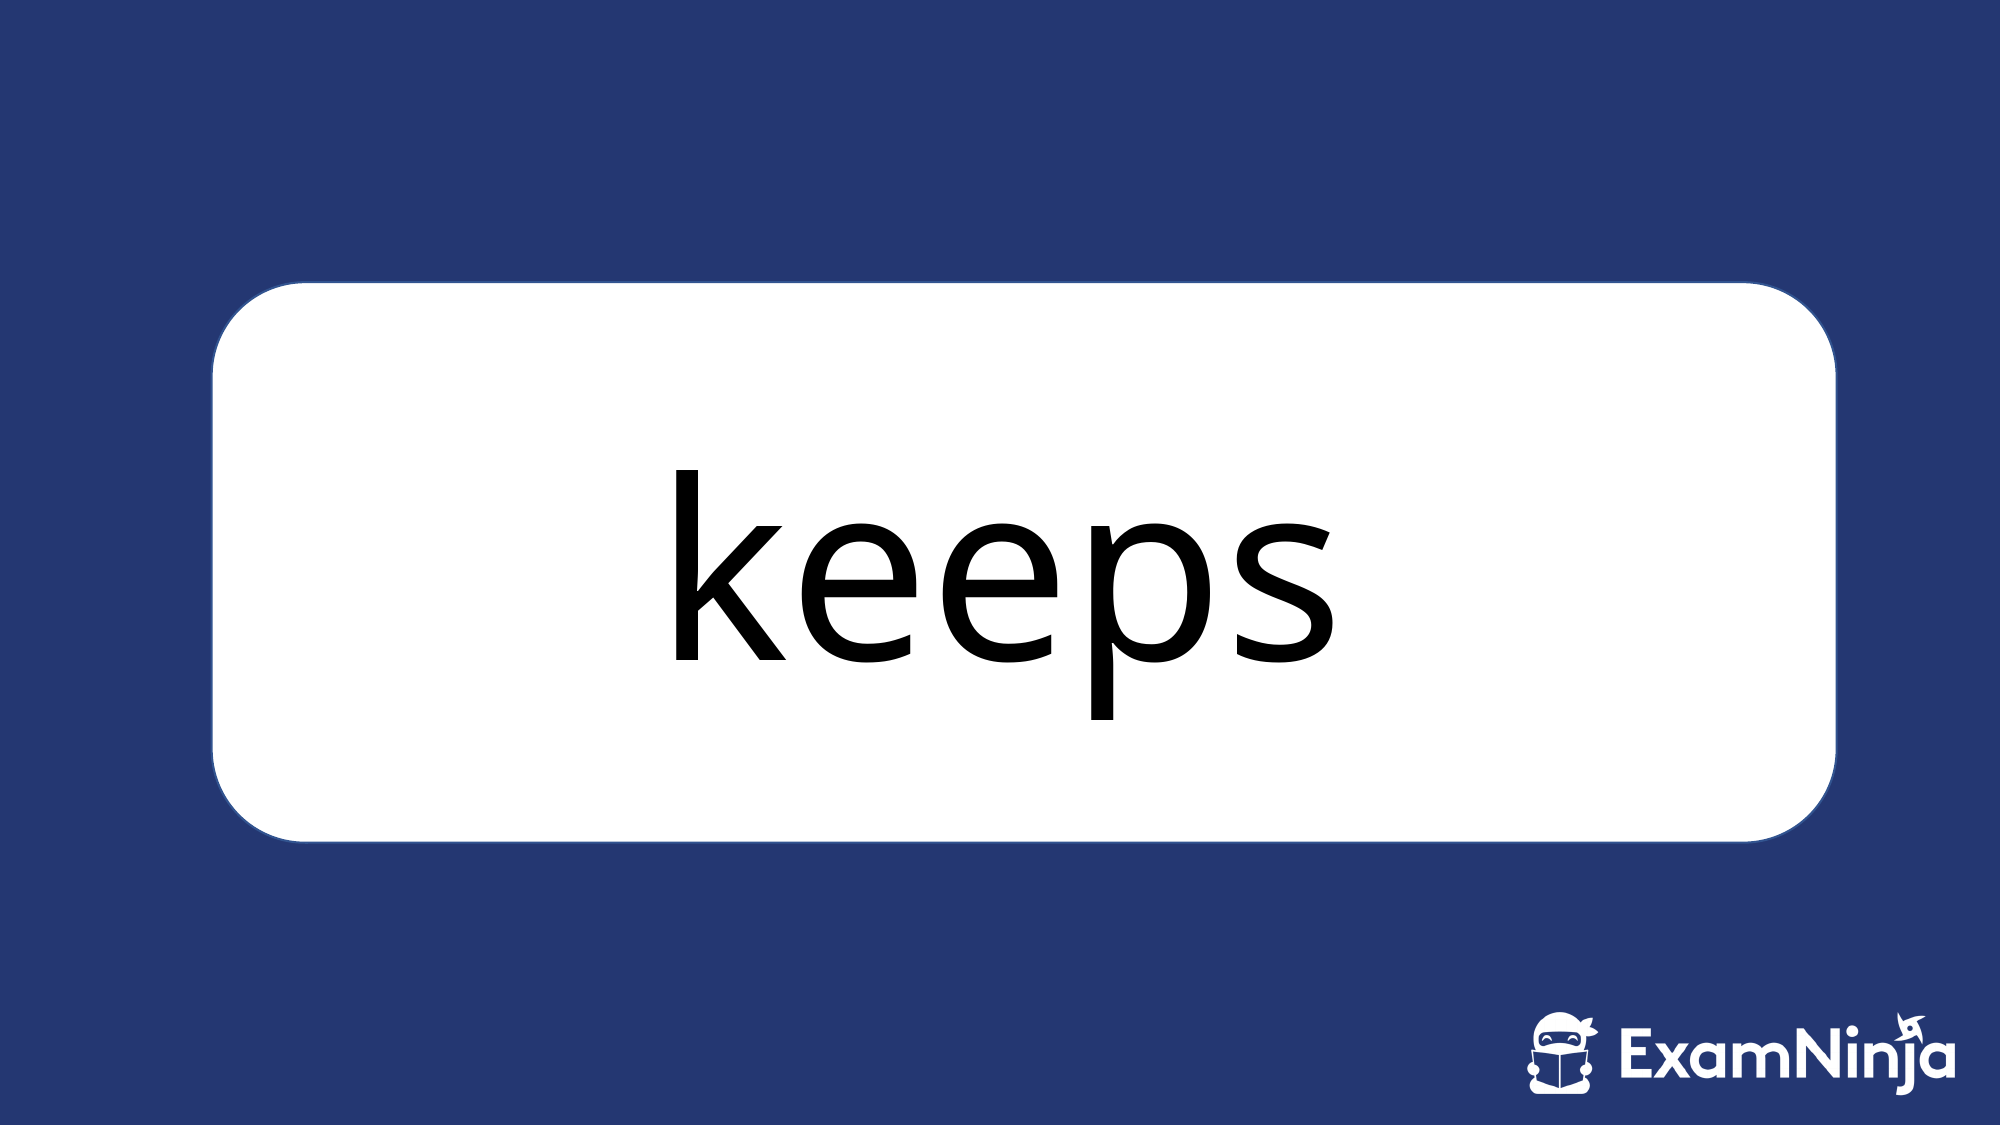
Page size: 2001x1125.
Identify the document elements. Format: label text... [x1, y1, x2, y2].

text_box keeps [143, 403, 1857, 719]
text_box [210, 719, 1838, 844]
picture [1501, 1003, 1979, 1102]
text_box [210, 281, 1838, 403]
